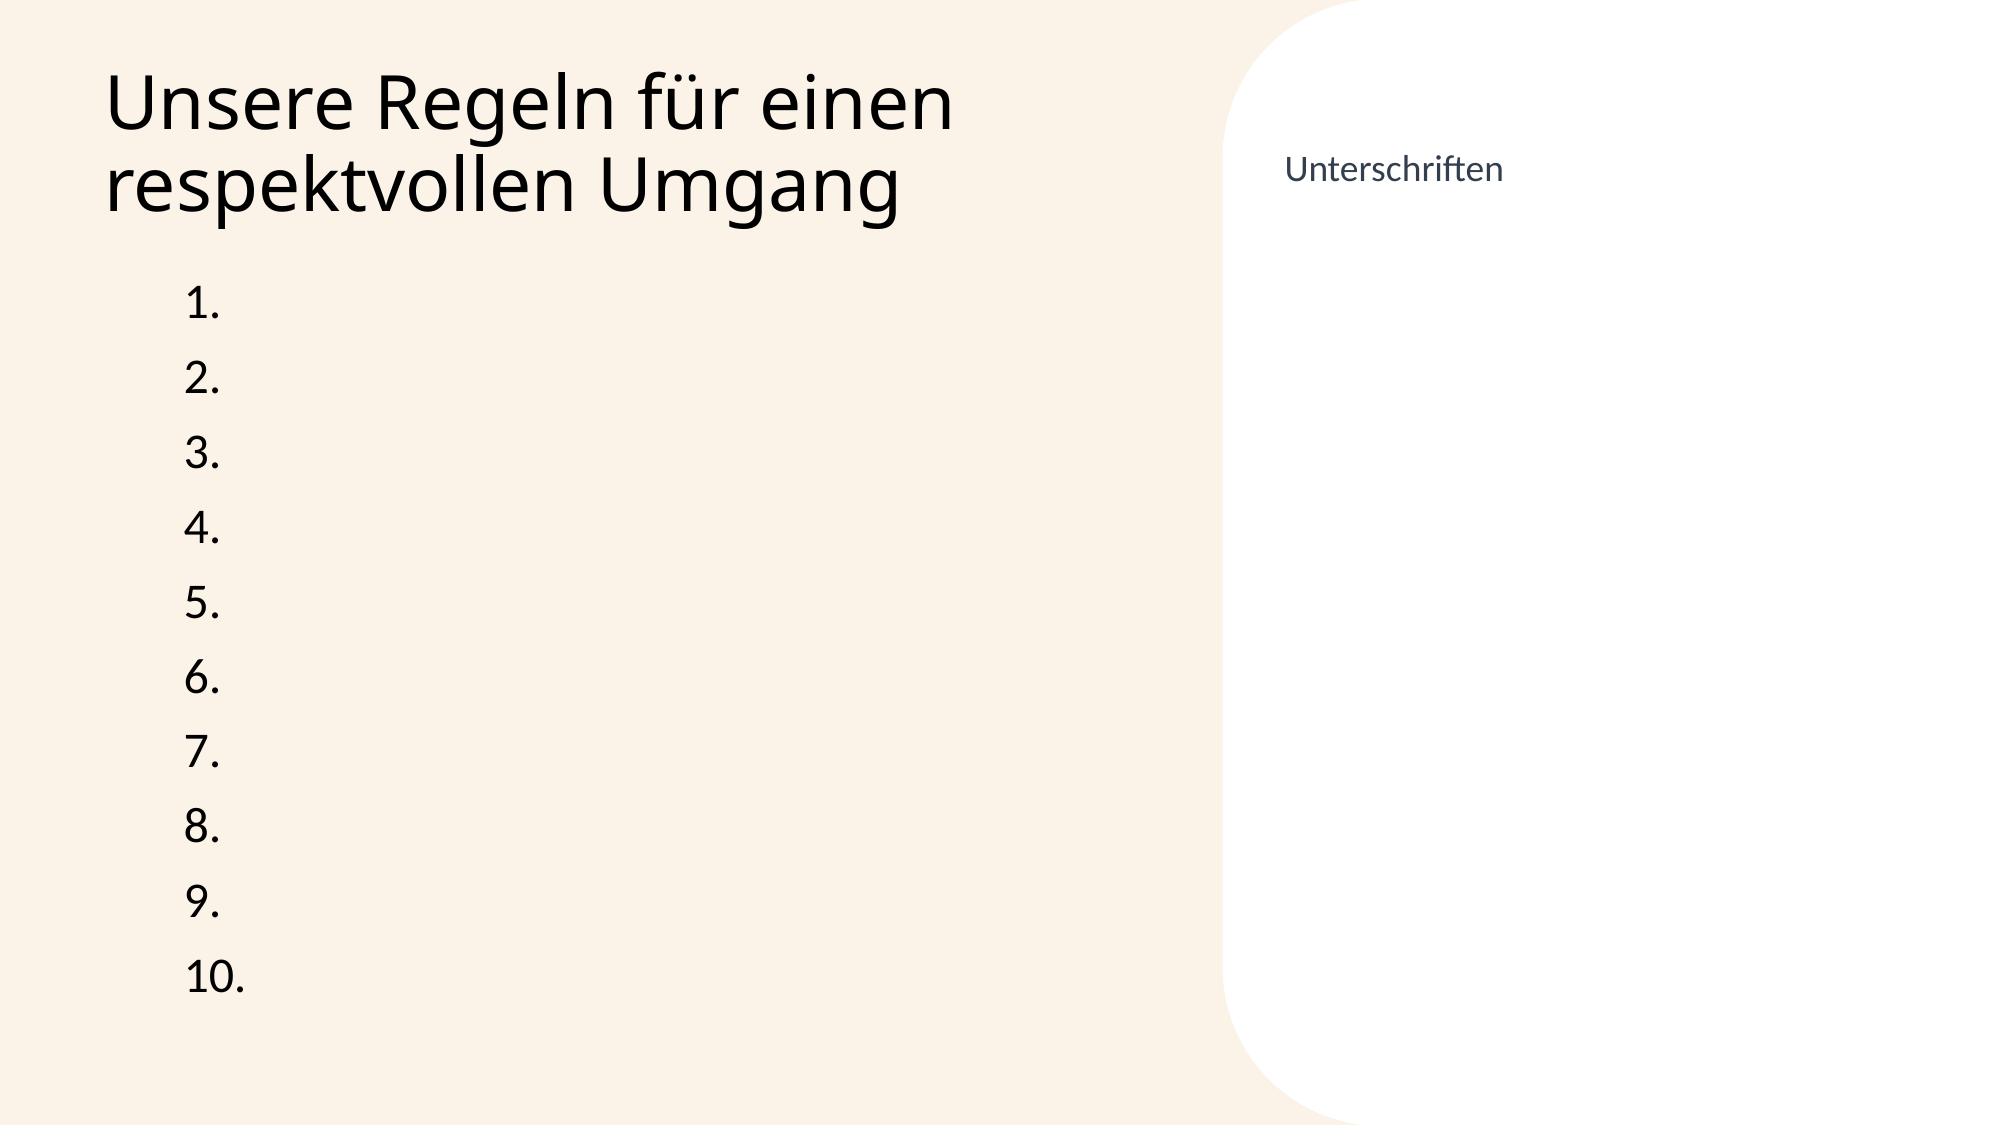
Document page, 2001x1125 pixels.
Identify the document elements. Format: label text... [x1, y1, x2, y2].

title Unsere Regeln für einen respektvollen Umgang [89, 56, 1258, 235]
text_box Unterschriften [1222, 0, 2000, 1125]
subtitle 1. 2. 3. 4. 5. 6. 7. 8. 9. 10. [168, 268, 1247, 1053]
